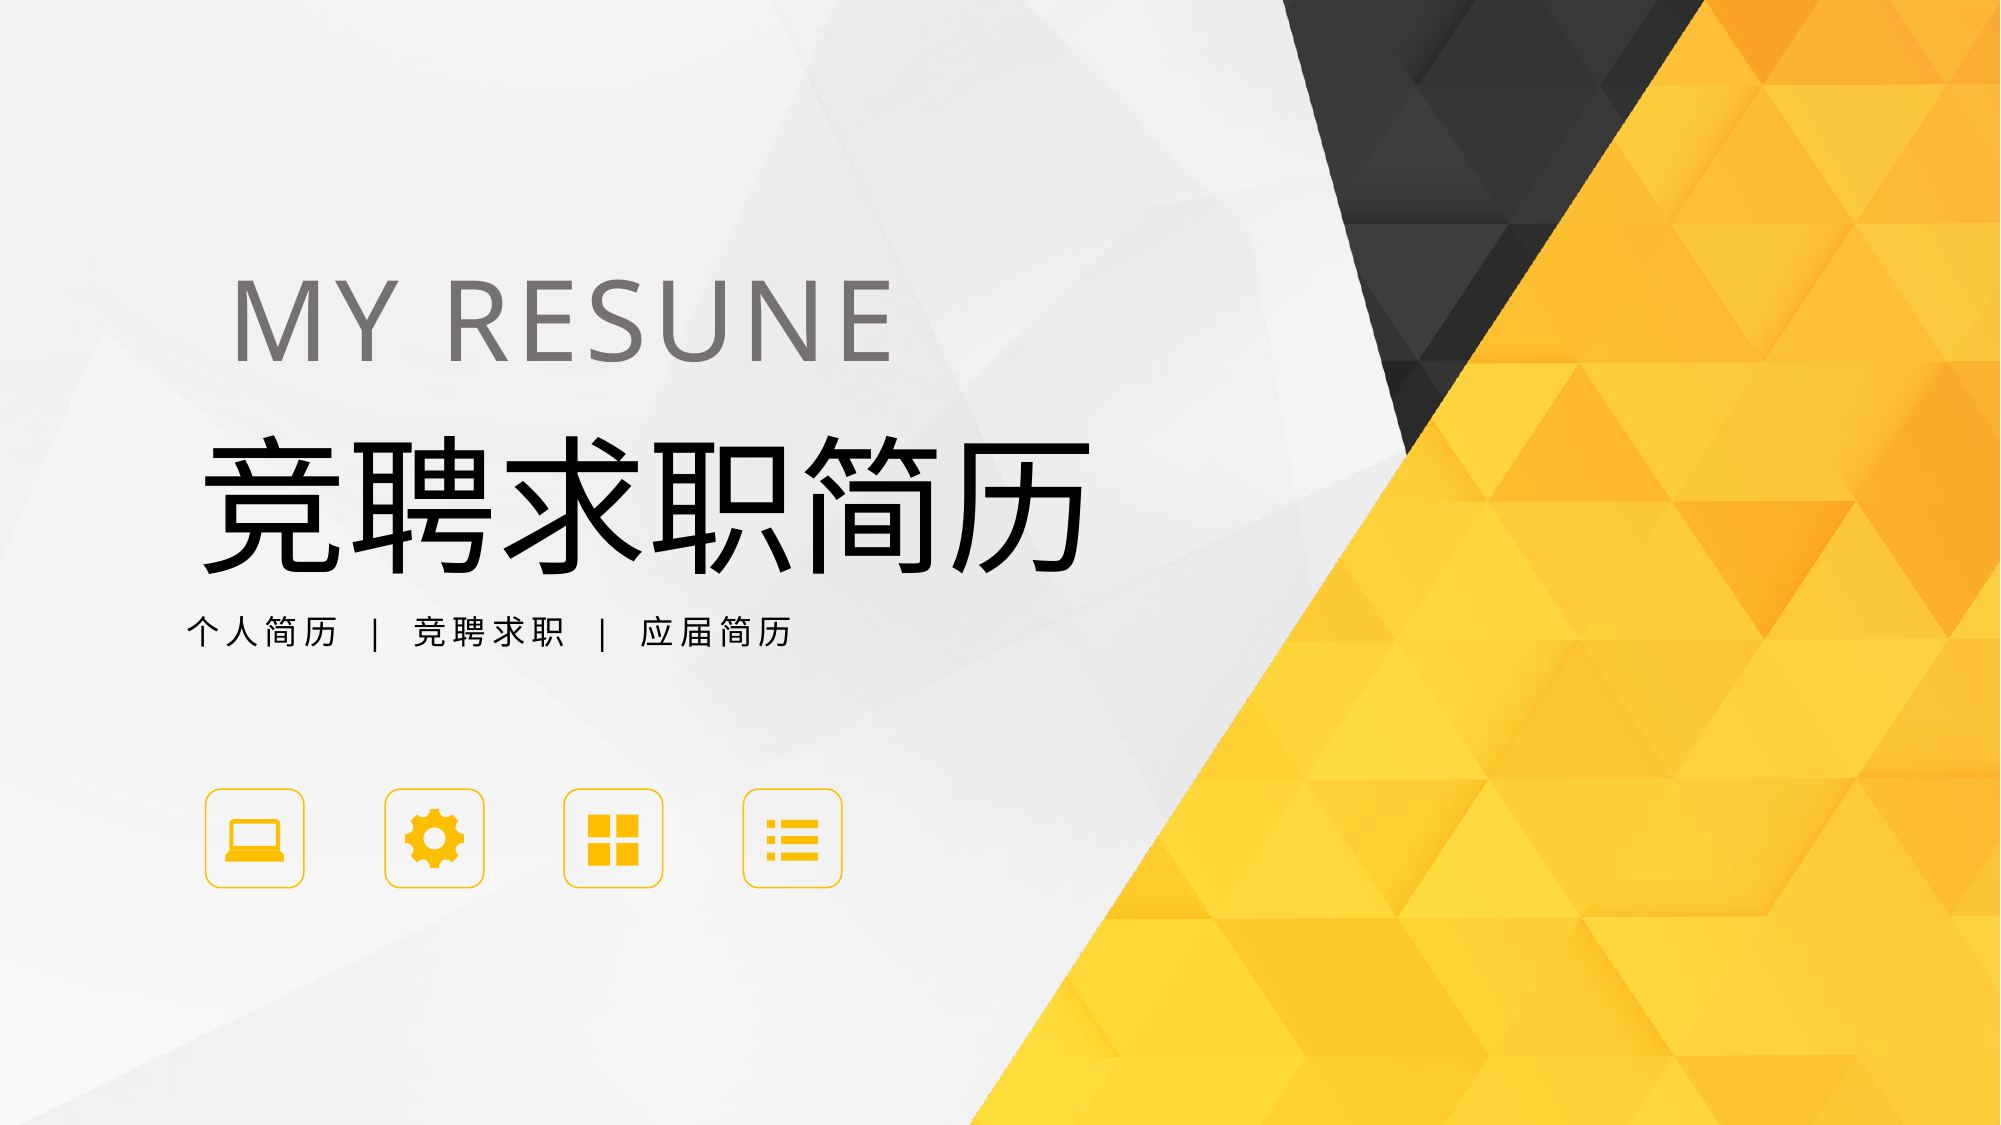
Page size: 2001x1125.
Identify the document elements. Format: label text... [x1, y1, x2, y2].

picture [0, 0, 2000, 1125]
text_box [205, 789, 304, 888]
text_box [385, 789, 484, 888]
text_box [564, 789, 663, 888]
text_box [743, 789, 842, 888]
text_box 竞聘求职简历 [182, 405, 968, 601]
text_box MY RESUNE [212, 241, 912, 391]
text_box 个人简历 | 竞聘求职 | 应届简历 [171, 604, 808, 659]
